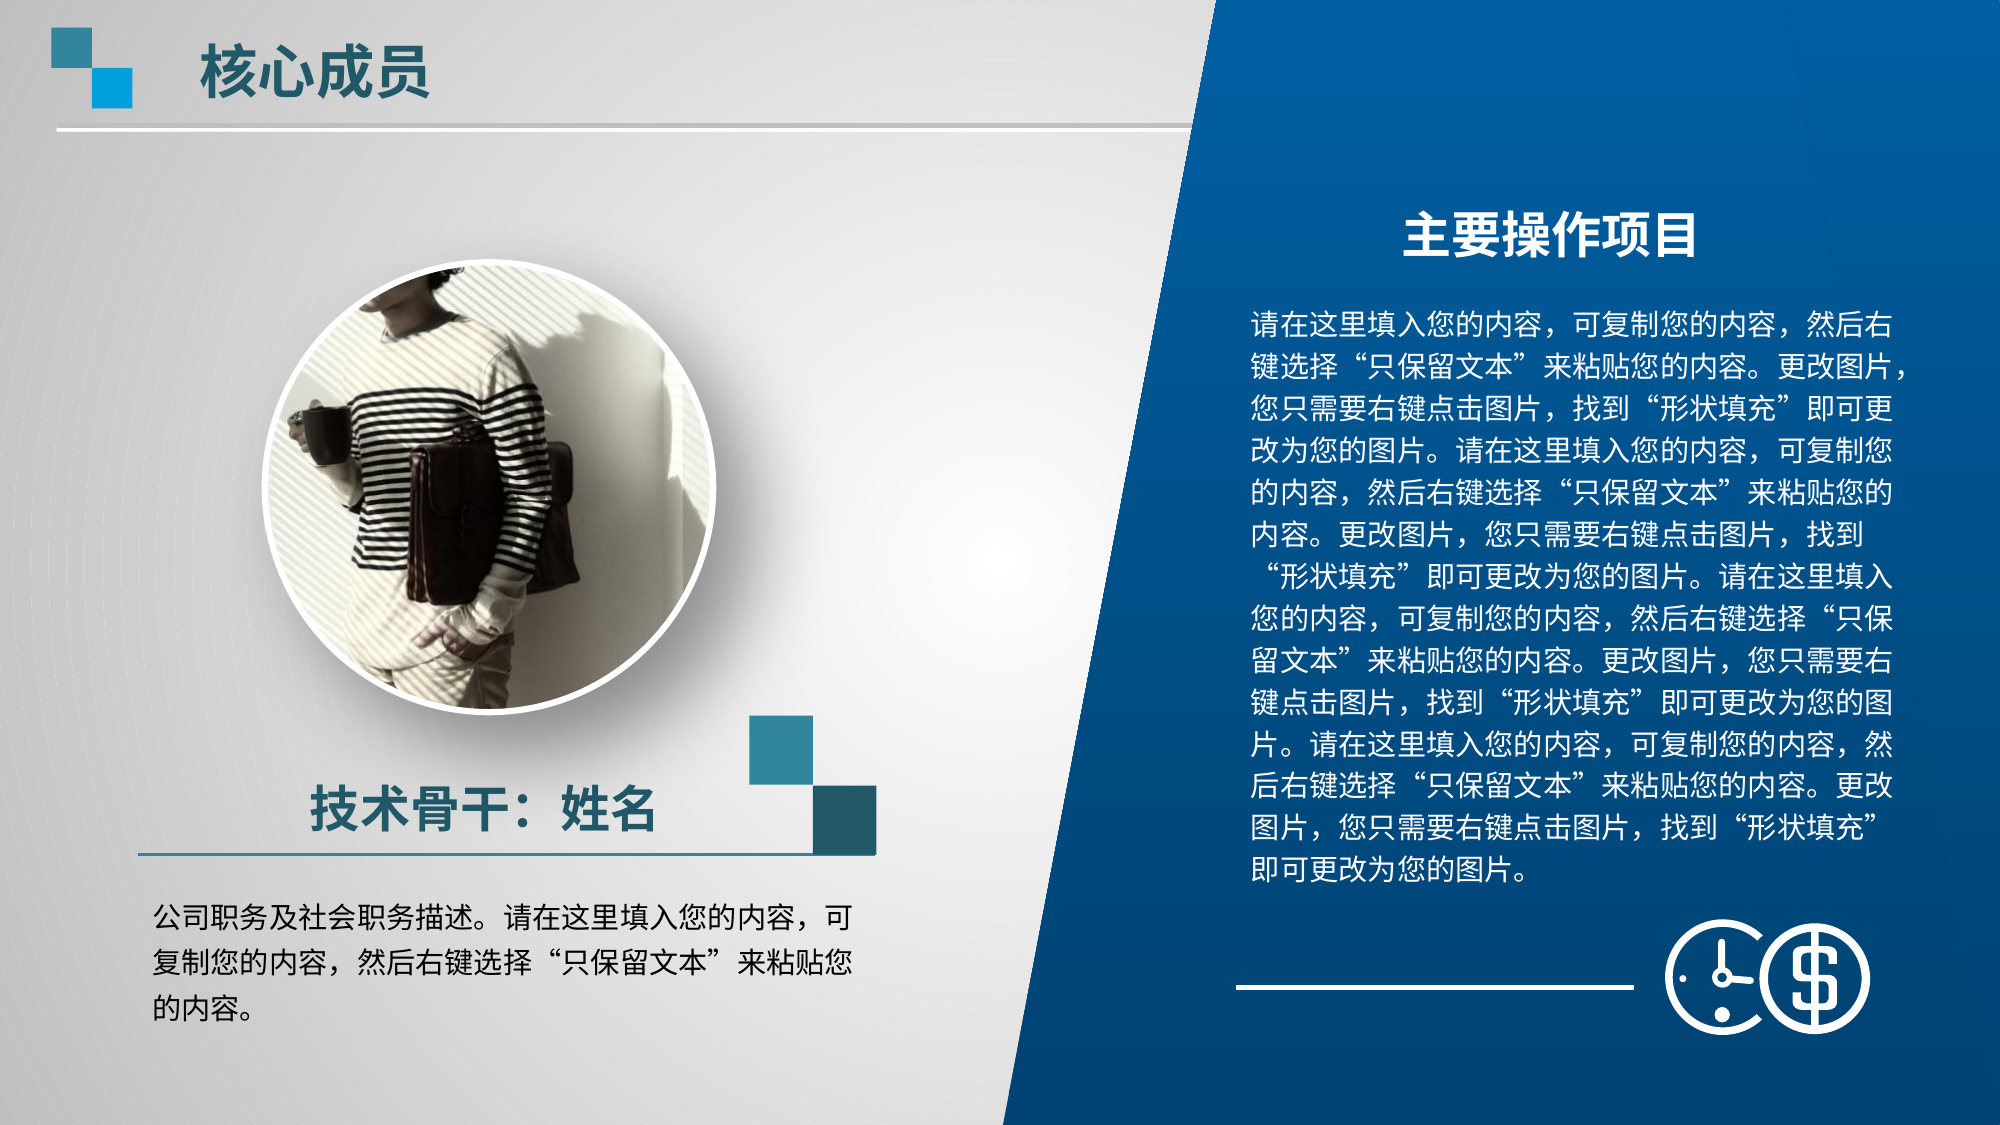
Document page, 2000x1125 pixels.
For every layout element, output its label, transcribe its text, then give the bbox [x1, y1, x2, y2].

text_box 公司职务及社会职务描述。请在这里填入您的内容，可复制您的内容，然后右键选择“只保留文本”来粘贴您的内容。 [137, 881, 875, 1033]
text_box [1235, 919, 1871, 1036]
text_box 核心成员 [184, 27, 622, 113]
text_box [999, 0, 2000, 1125]
text_box [262, 260, 716, 714]
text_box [137, 715, 877, 855]
